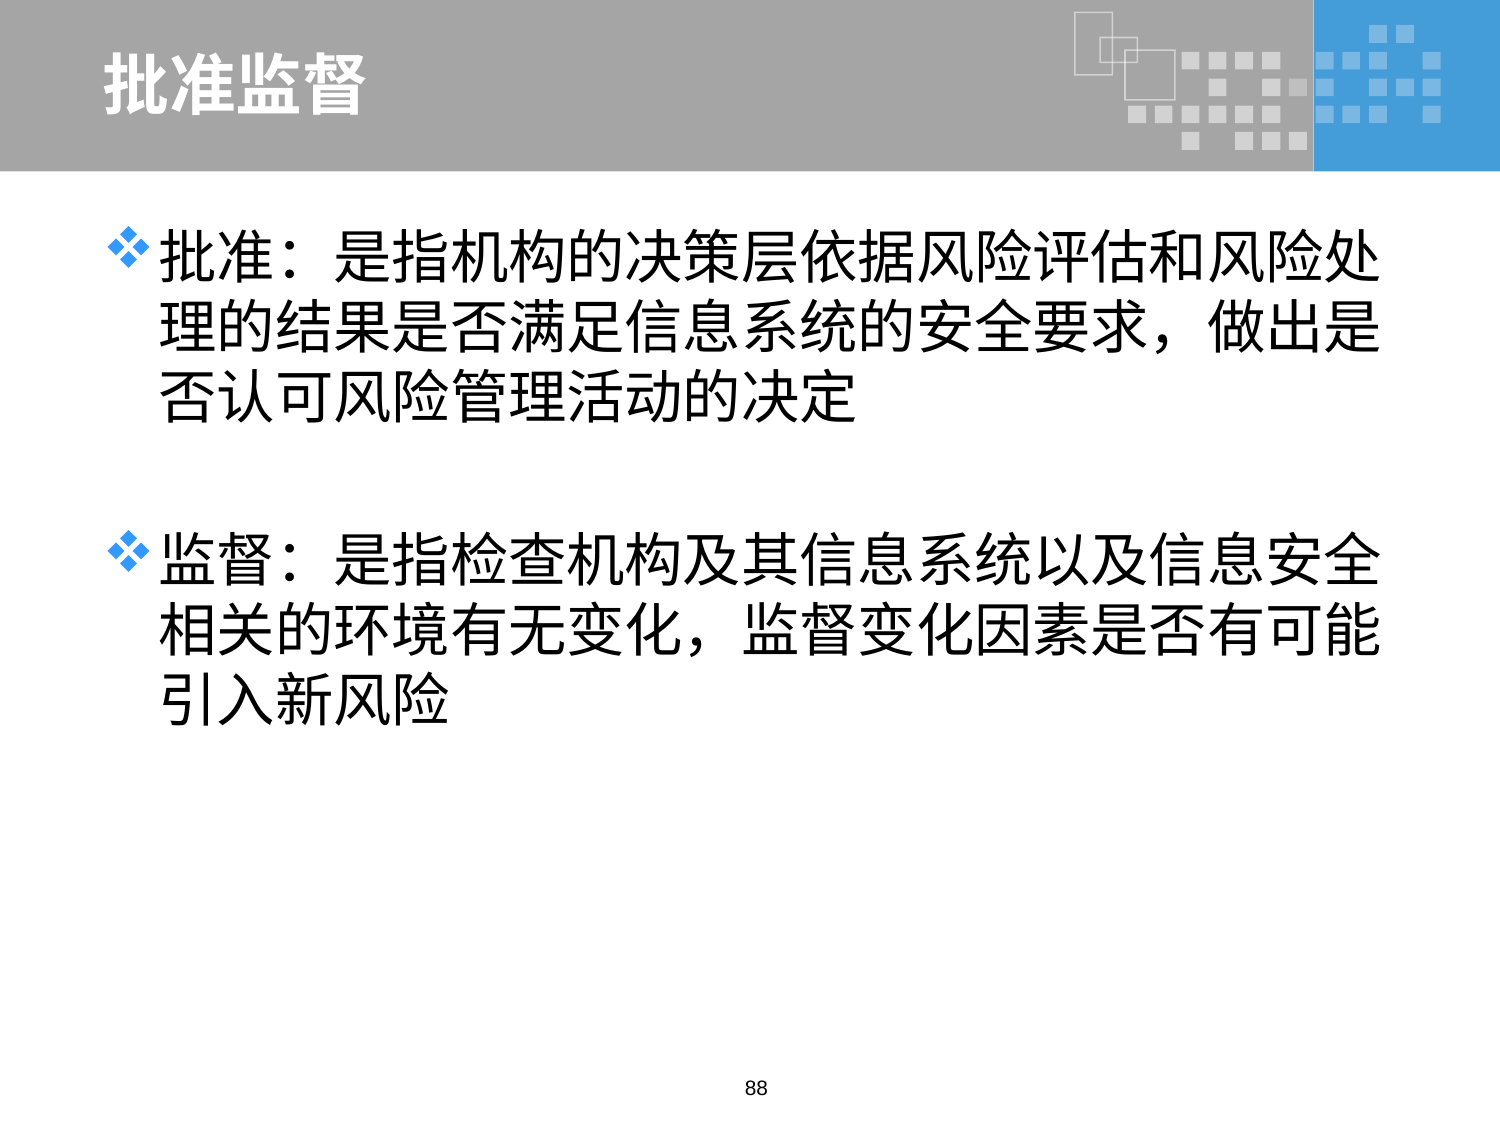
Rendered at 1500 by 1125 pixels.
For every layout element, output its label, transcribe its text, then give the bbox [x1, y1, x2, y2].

list 批准：是指机构的决策层依据风险评估和风险处理的结果是否满足信息系统的安全要求，做出是否认可风险管理活动的决定 监督：是指检查机构及其信息系统以及信息安全相关的环境有无变化，监督变化因素是否有可能引入新风险 [87, 212, 1432, 1050]
title 批准监督 [87, 42, 1252, 123]
slide_number 88 [687, 1066, 826, 1111]
